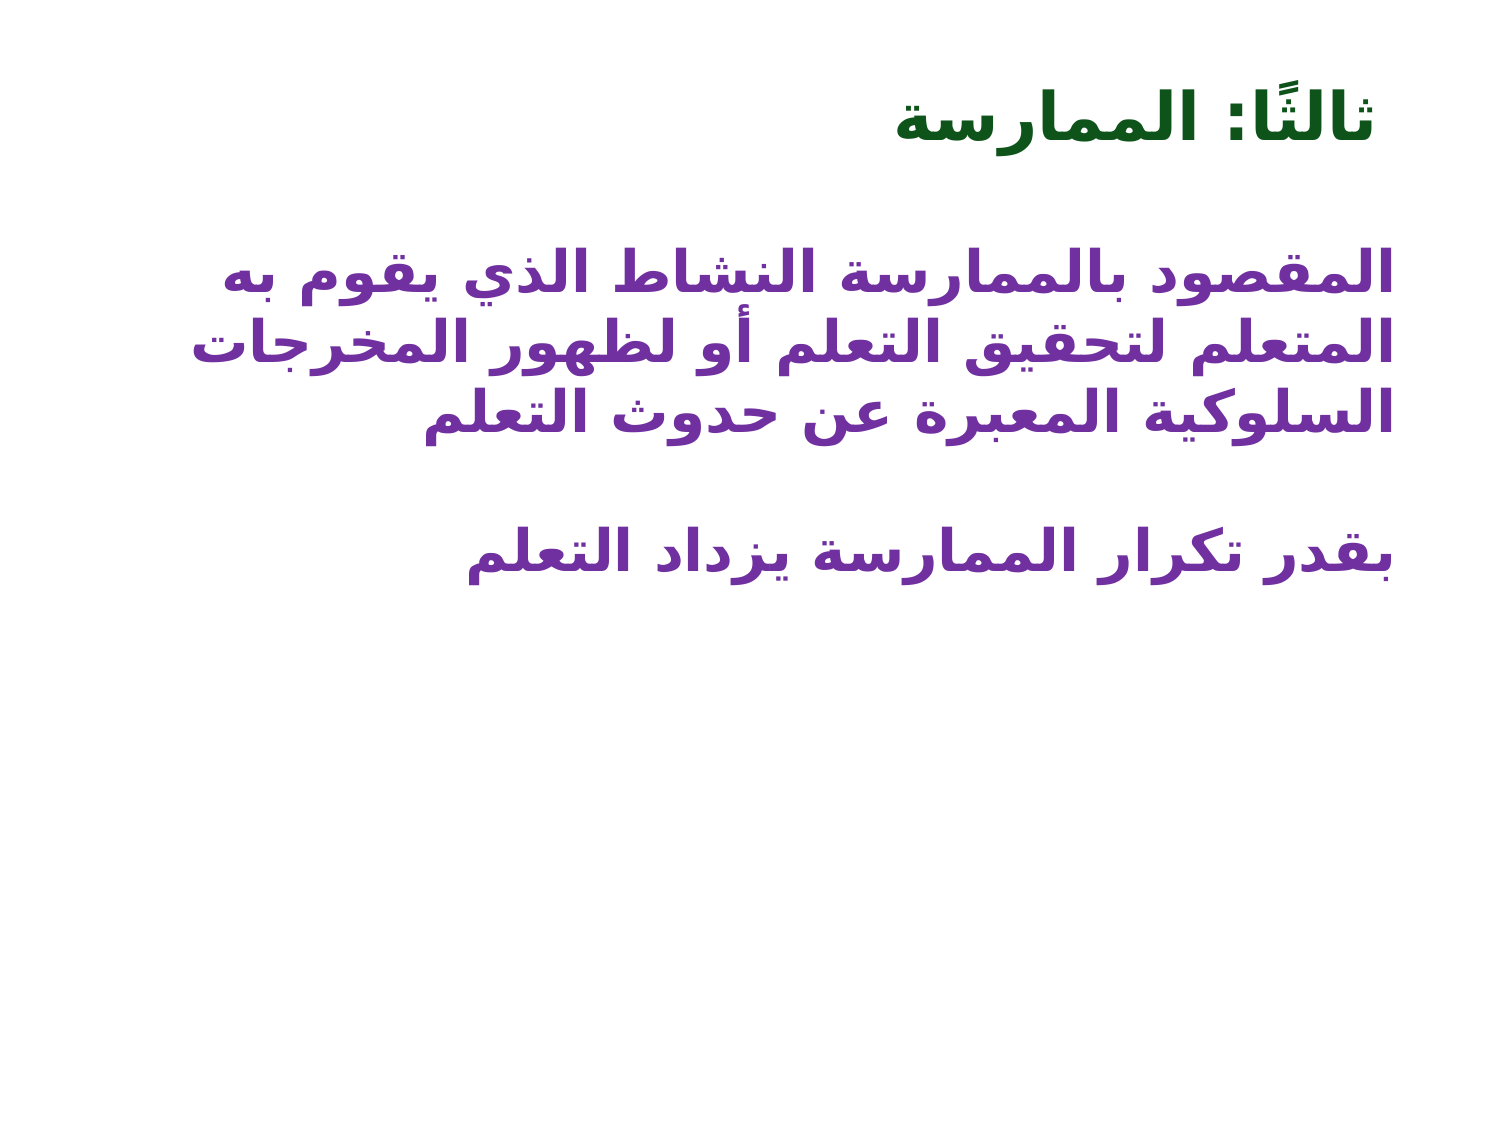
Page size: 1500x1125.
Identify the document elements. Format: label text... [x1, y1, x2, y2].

text_box ثالثًا: الممارسة المقصود بالممارسة النشاط الذي يقوم به المتعلم لتحقيق التعلم أو لظهور المخرجات السلوكية المعبرة عن حدوث التعلم بقدر تكرار الممارسة يزداد التعلم [123, 66, 1412, 731]
